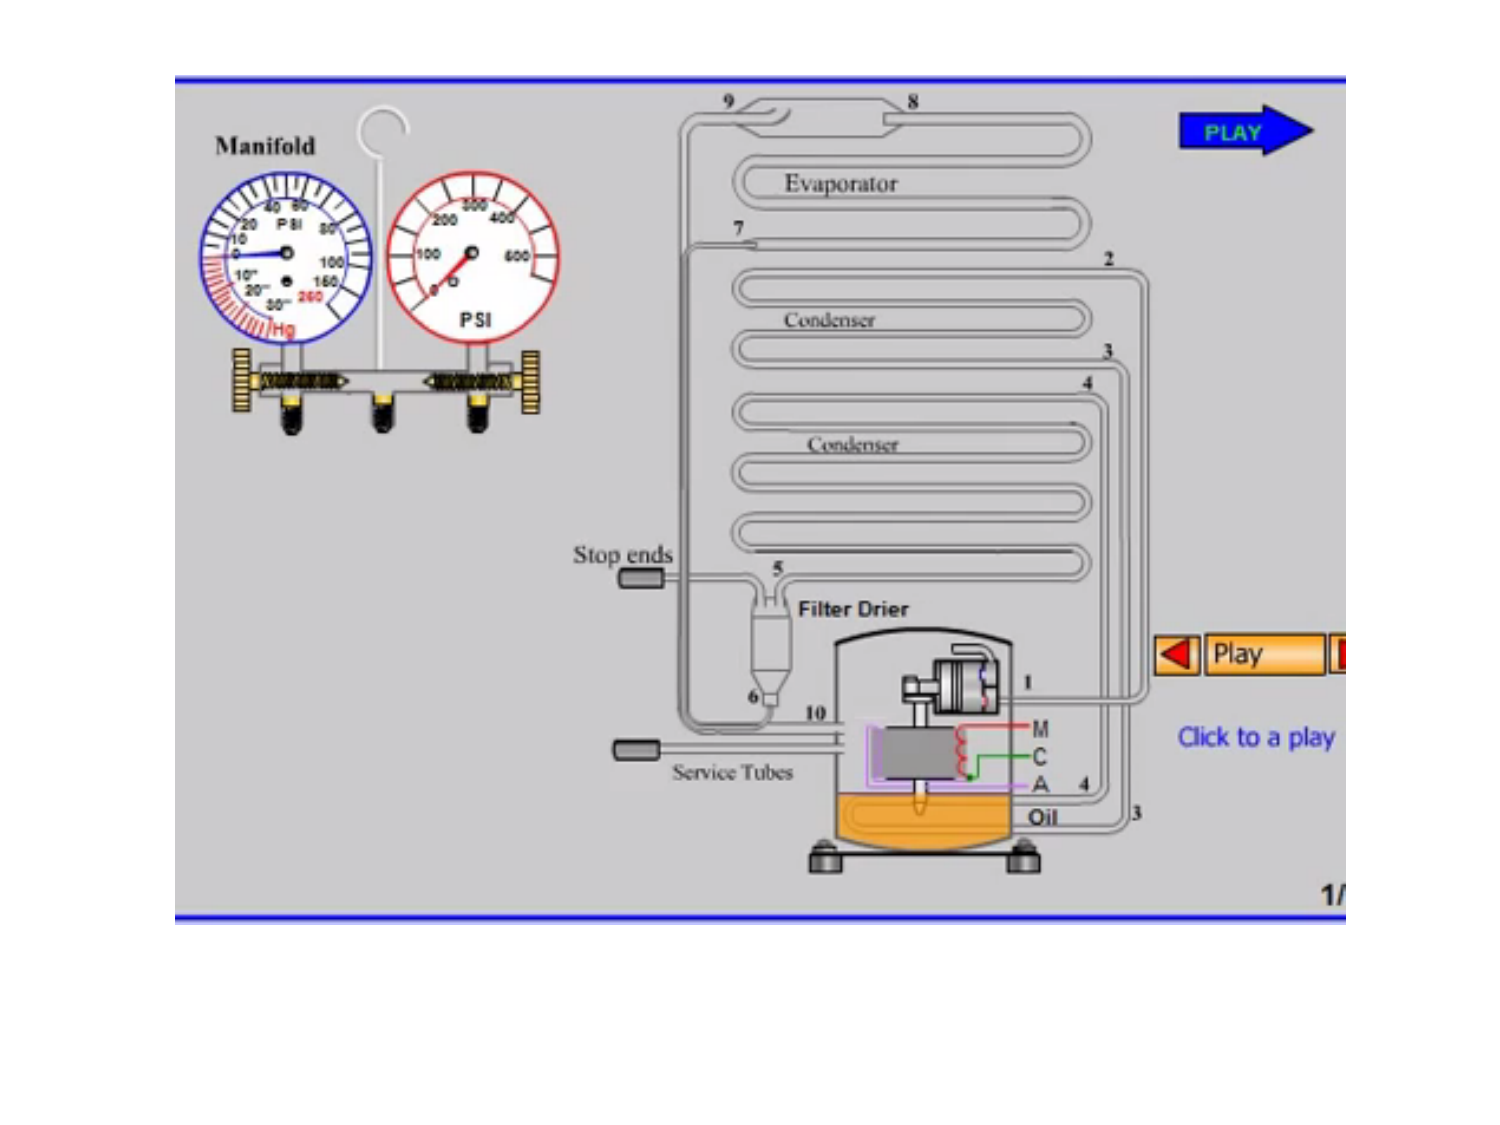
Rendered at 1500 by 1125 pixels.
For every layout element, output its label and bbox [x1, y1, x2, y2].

text_box [174, 74, 1347, 926]
